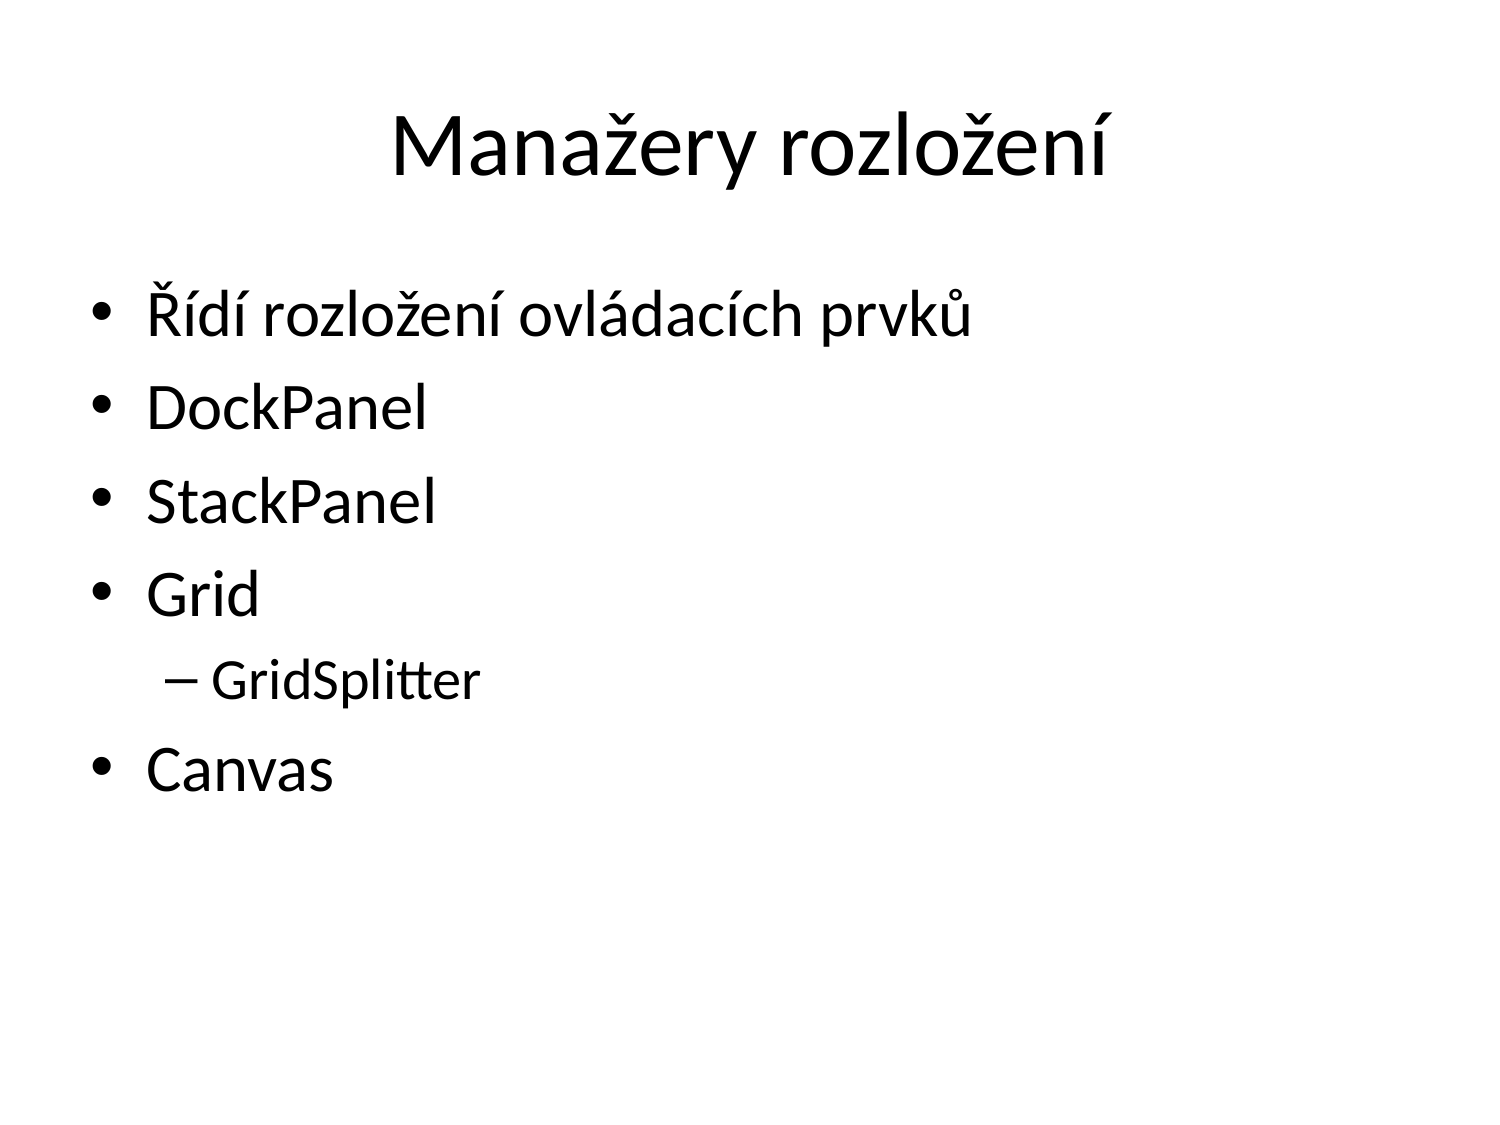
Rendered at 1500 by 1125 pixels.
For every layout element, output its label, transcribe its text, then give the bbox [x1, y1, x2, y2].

list Řídí rozložení ovládacích prvků DockPanel StackPanel Grid GridSplitter Canvas [75, 262, 1425, 1005]
title Manažery rozložení [75, 45, 1425, 233]
